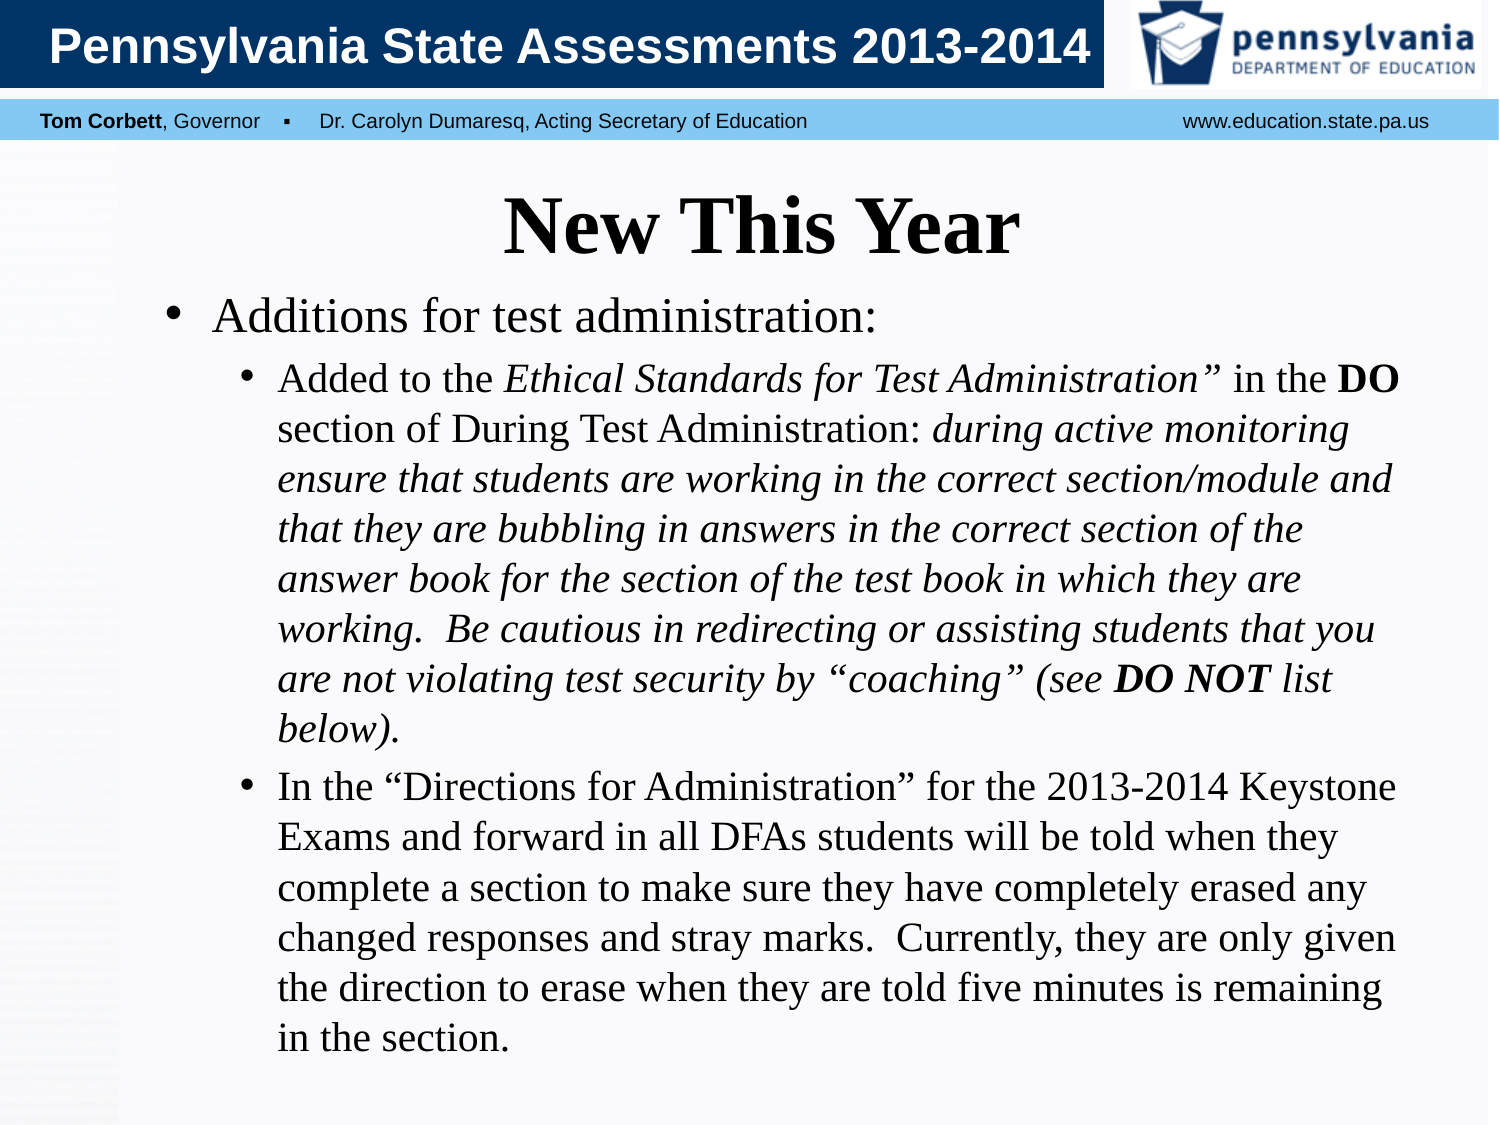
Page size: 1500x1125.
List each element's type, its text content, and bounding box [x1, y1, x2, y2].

picture [0, 140, 1488, 1125]
picture [0, 0, 1488, 99]
list Additions for test administration: Added to the Ethical Standards for Test Administration” in the DO section of During Test Administration: during active monitoring ensure that students are working in the correct section/module and that they are bubbling in answers in the correct section of the answer book for the section of the test book in which they are working. Be cautious in redirecting or assisting students that you are not violating test security by “coaching” (see DO NOT list below). In the “Directions for Administration” for the 2013-2014 Keystone Exams and forward in all DFAs students will be told when they complete a section to make sure they have completely erased any changed responses and stray marks. Currently, they are only given the direction to erase when they are told five minutes is remaining in the section. [75, 275, 1425, 1125]
title New This Year [124, 162, 1401, 275]
